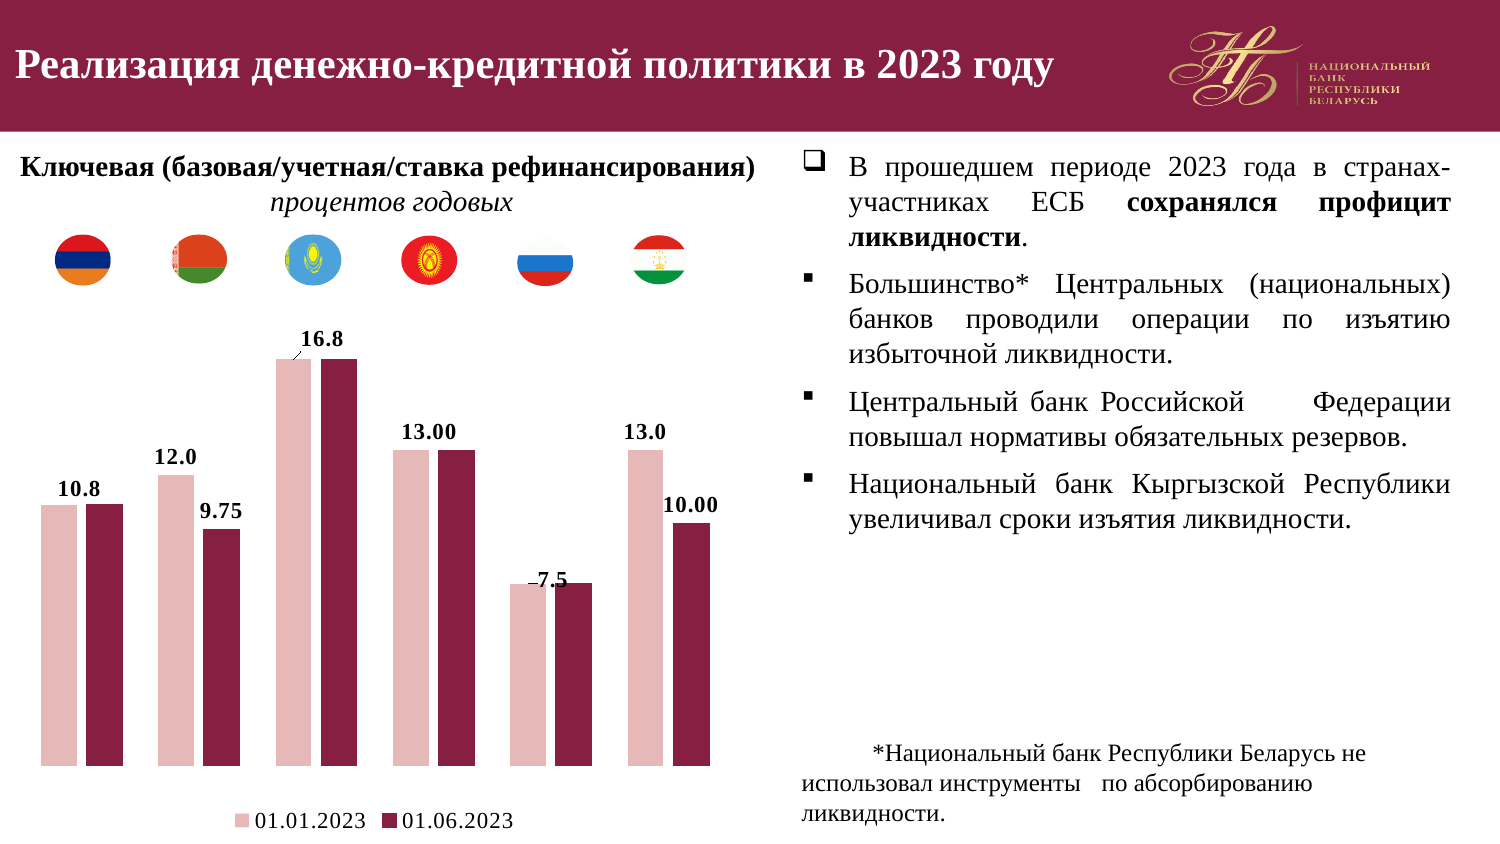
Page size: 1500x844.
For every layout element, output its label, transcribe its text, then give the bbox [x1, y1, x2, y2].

picture [54, 234, 111, 286]
text_box В прошедшем периоде 2023 года в странах-участниках ЕСБ сохранялся профицит ликвидности. Большинство* Центральных (национальных) банков проводили операции по изъятию избыточной ликвидности. Центральный банк Российской Федерации повышал нормативы обязательных резервов. Национальный банк Кыргызской Республики увеличивал сроки изъятия ликвидности. *Национальный банк Республики Беларусь не использовал инструменты по абсорбированию ликвидности. [786, 139, 1467, 834]
picture [630, 234, 688, 285]
text_box Реализация денежно-кредитной политики в 2023 году [0, 32, 1164, 96]
picture [516, 239, 574, 287]
picture [284, 233, 342, 286]
chart [0, 293, 751, 840]
picture [170, 234, 228, 284]
text_box Ключевая (базовая/учетная/ставка рефинансирования) процентов годовых [0, 139, 802, 225]
picture [400, 235, 458, 286]
picture [1169, 26, 1430, 106]
